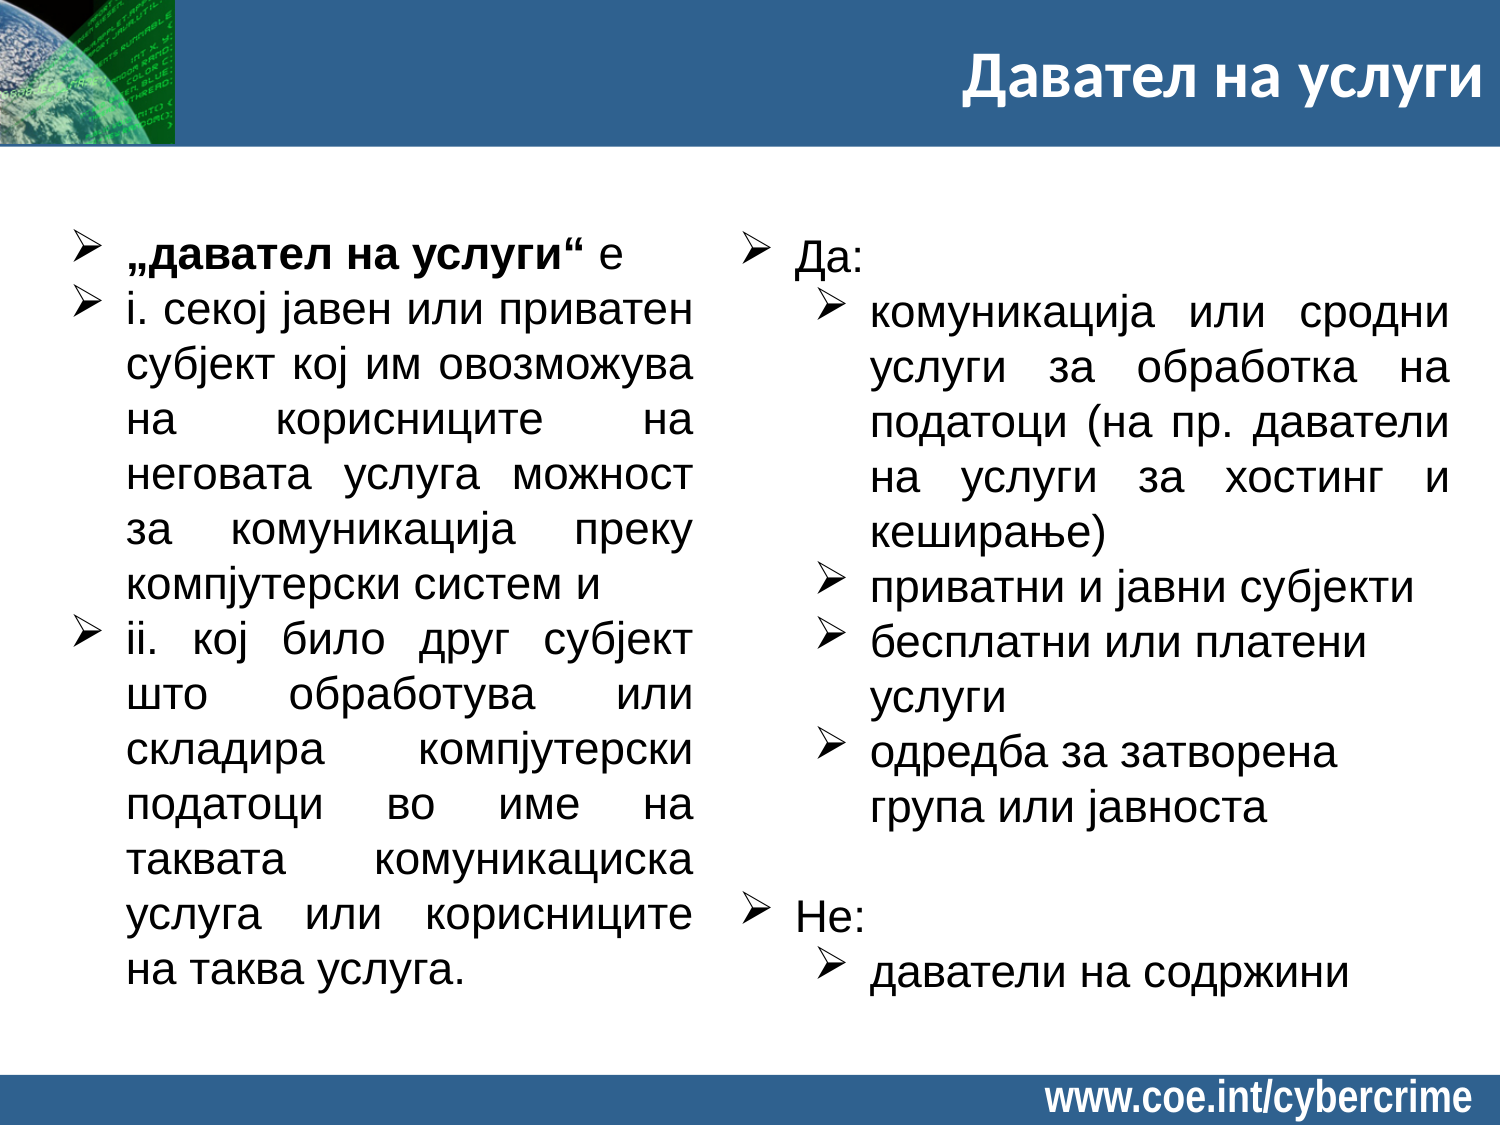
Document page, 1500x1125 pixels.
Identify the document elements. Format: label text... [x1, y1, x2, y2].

text_box Давател на услуги [177, 0, 1500, 149]
picture [0, 0, 175, 144]
text_box [0, 1073, 1030, 1125]
text_box „давател на услуги“ е i. секој јавен или приватен субјект кој им овозможува на корисниците на неговата услуга можност за комуникација преку компјутерски систем и ii. кој било друг субјект што обработува или складира компјутерски податоци во име на таквата комуникациска услуга или корисниците на таква услуга. [54, 216, 709, 1001]
text_box Да: комуникација или сродни услуги за обработка на податоци (на пр. даватели на услуги за хостинг и кеширање) приватни и јавни субјекти бесплатни или платени услуги одредба за затворена група или јавноста Не: даватели на содржини [723, 219, 1465, 1004]
text_box www.coe.int/cybercrime [1030, 1059, 1500, 1125]
